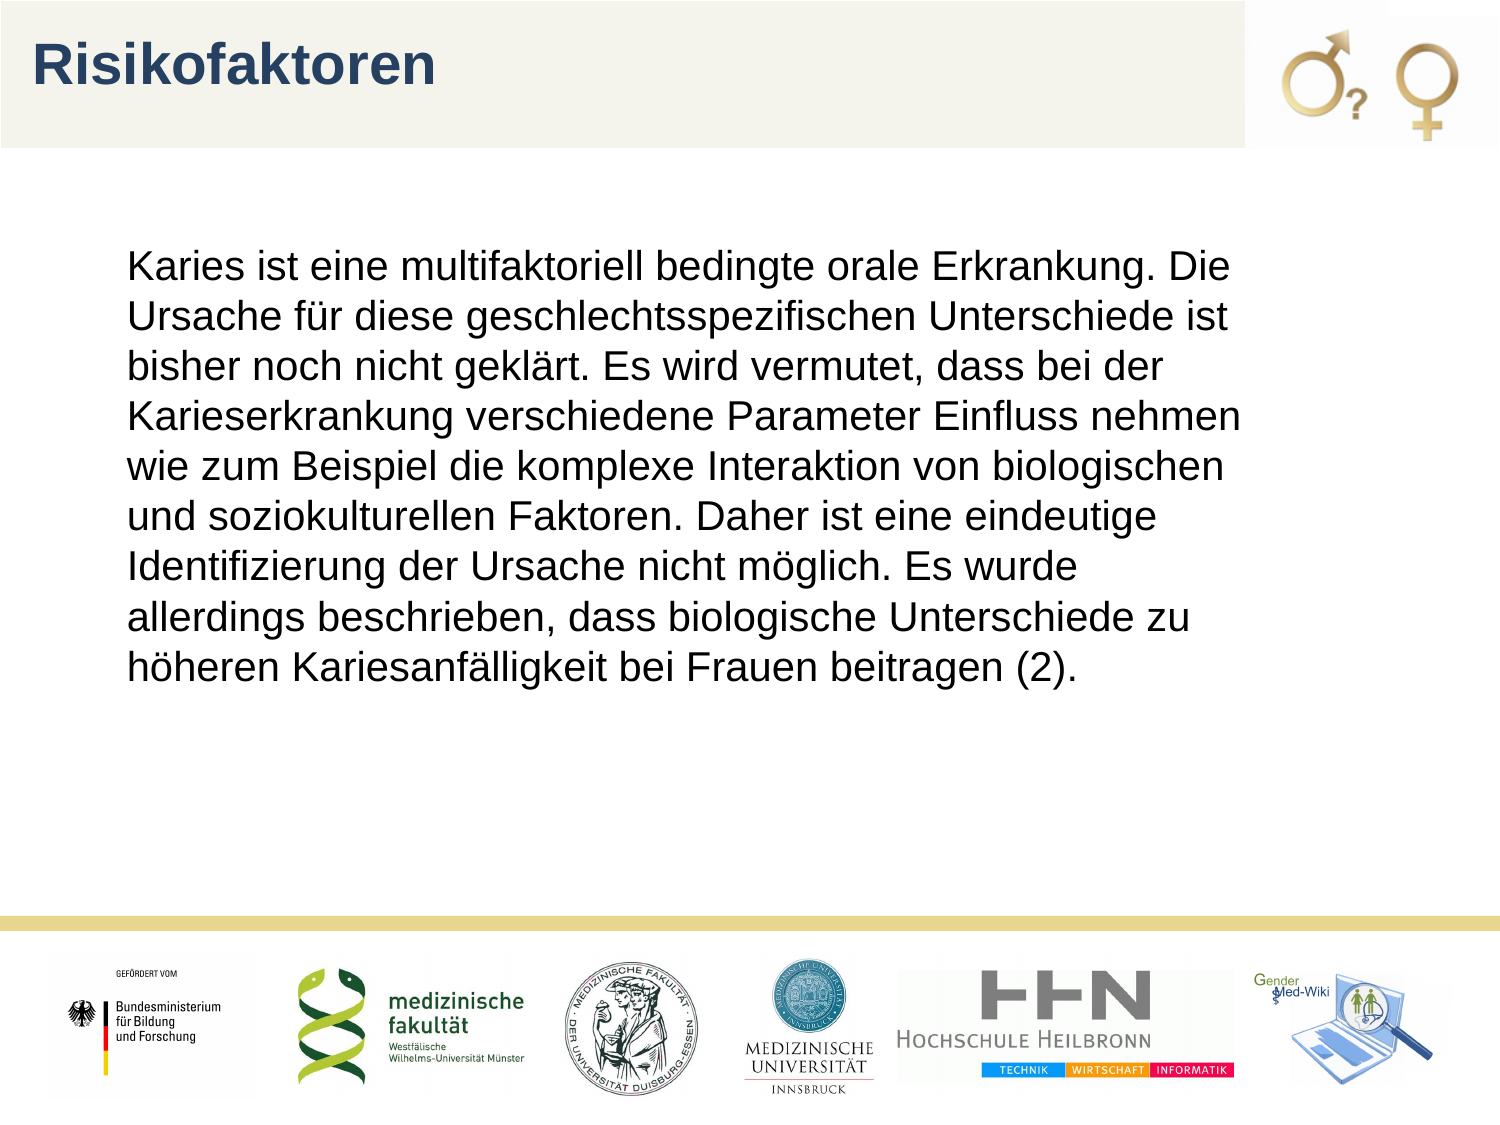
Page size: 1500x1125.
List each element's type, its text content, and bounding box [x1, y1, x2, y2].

picture [298, 952, 1234, 1100]
text_box Risikofaktoren [17, 19, 916, 104]
picture [47, 952, 255, 1100]
text_box Karies ist eine multifaktoriell bedingte orale Erkrankung. Die Ursache für diese geschlechtsspezifischen Unterschiede ist bisher noch nicht geklärt. Es wird vermutet, dass bei der Karieserkrankung verschiedene Parameter Einfluss nehmen wie zum Beispiel die komplexe Interaktion von biologischen und soziokulturellen Faktoren. Daher ist eine eindeutige Identifizierung der Ursache nicht möglich. Es wurde allerdings beschrieben, dass biologische Unterschiede zu höheren Kariesanfälligkeit bei Frauen beitragen (2). [112, 231, 1270, 697]
picture [1246, 965, 1453, 1087]
picture [1245, 0, 1500, 149]
